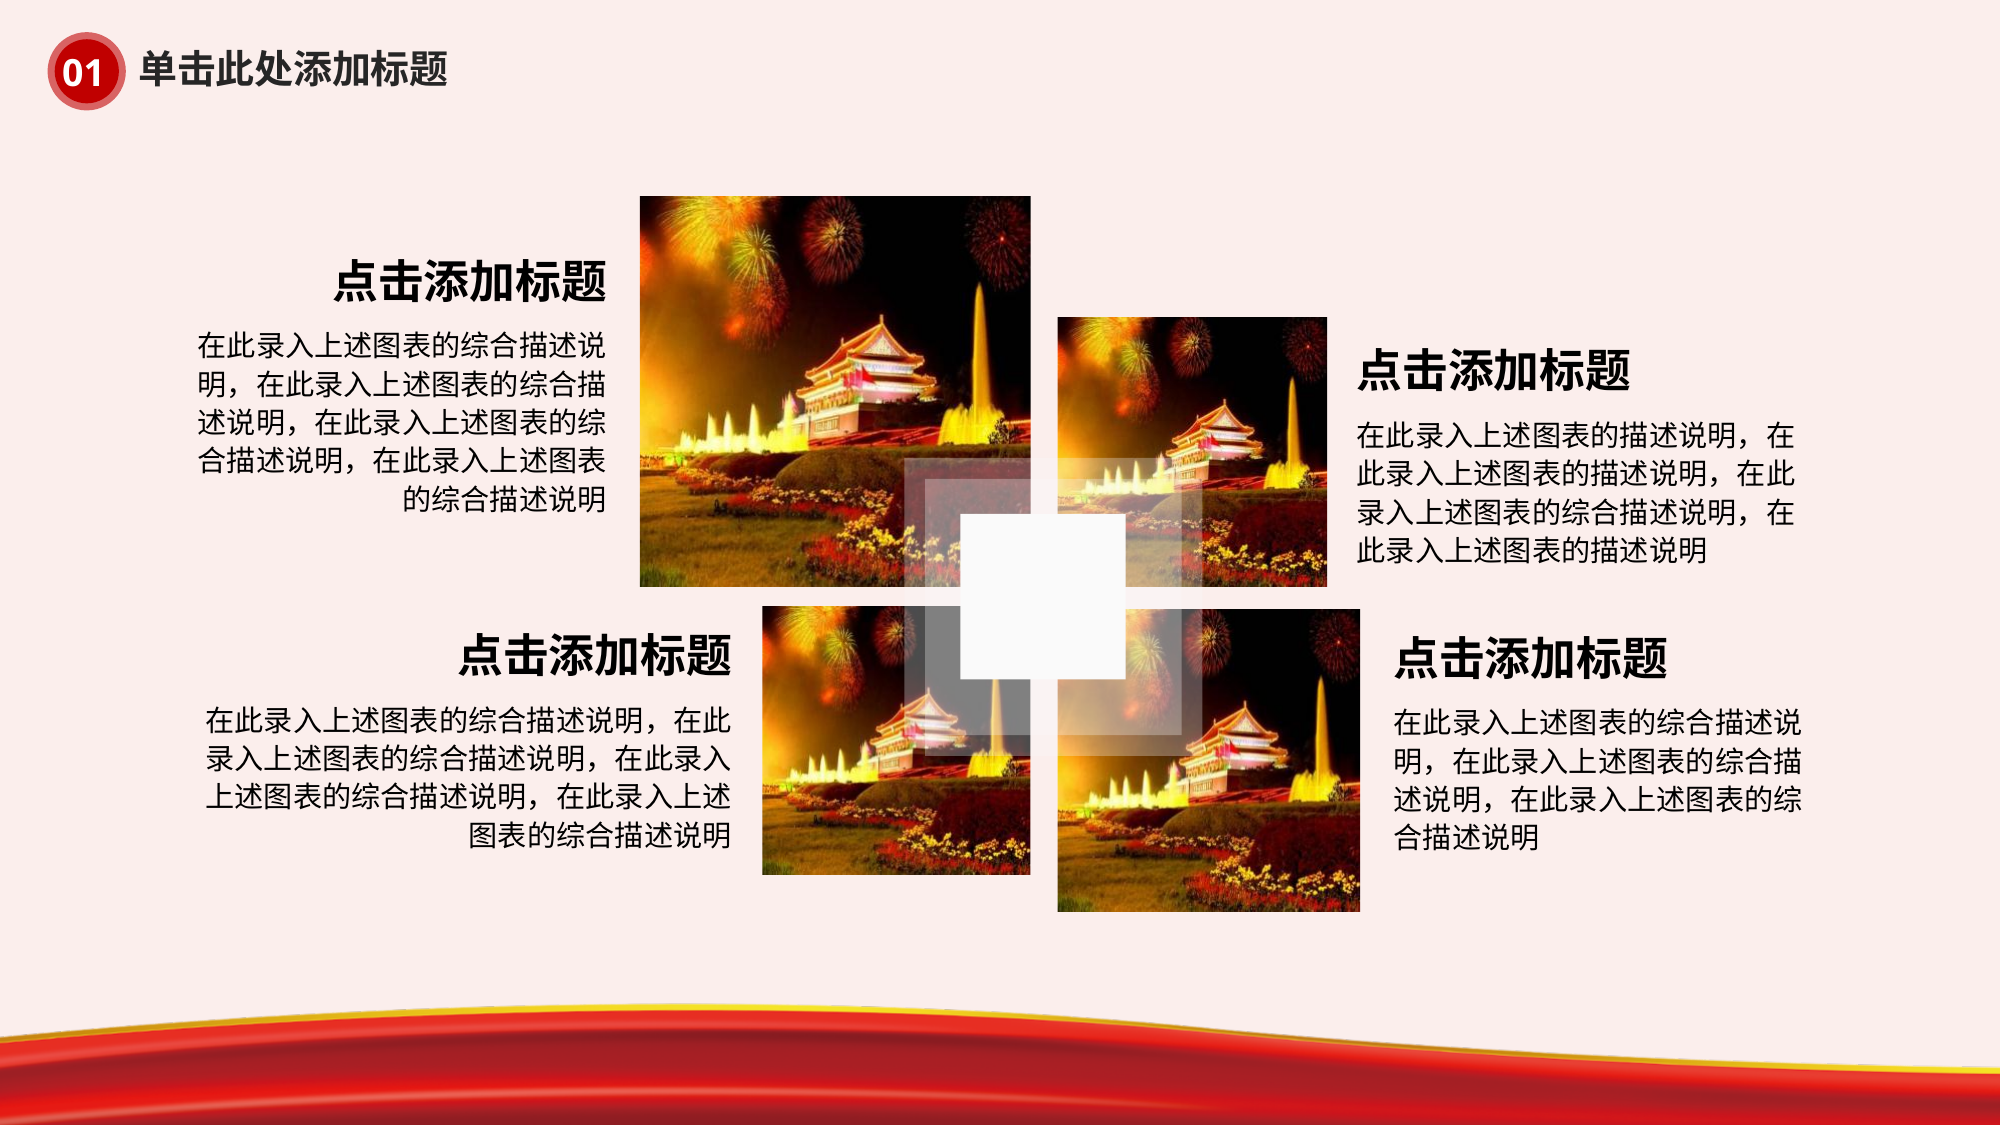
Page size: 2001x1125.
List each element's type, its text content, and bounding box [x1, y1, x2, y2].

text_box [639, 195, 1032, 588]
text_box [61, 32, 112, 41]
text_box [1057, 316, 1328, 588]
text_box 点击添加标题 [1341, 334, 1737, 405]
text_box 点击添加标题 [1378, 621, 1774, 692]
text_box [959, 513, 1127, 680]
text_box 在此录入上述图表的综合描述说明，在此录入上述图表的综合描述说明，在此录入上述图表的综合描述说明 [1378, 693, 1820, 863]
text_box 在此录入上述图表的综合描述说明，在此录入上述图表的综合描述说明，在此录入上述图表的综合描述说明，在此录入上述图表的综合描述说明 [181, 690, 747, 860]
text_box [761, 605, 1031, 875]
text_box [924, 478, 1203, 757]
text_box 点击添加标题 [351, 619, 747, 690]
text_box 单击此处添加标题 [123, 36, 482, 99]
text_box 在此录入上述图表的描述说明，在此录入上述图表的描述说明，在此录入上述图表的综合描述说明，在此录入上述图表的描述说明 [1341, 406, 1816, 575]
text_box [1057, 608, 1361, 913]
text_box 在此录入上述图表的综合描述说明，在此录入上述图表的综合描述说明，在此录入上述图表的综合描述说明，在此录入上述图表的综合描述说明 [181, 316, 622, 524]
text_box 01 [47, 41, 149, 101]
text_box [903, 457, 1183, 736]
picture [0, 931, 2000, 1125]
text_box [61, 101, 113, 111]
text_box 点击添加标题 [226, 244, 622, 315]
